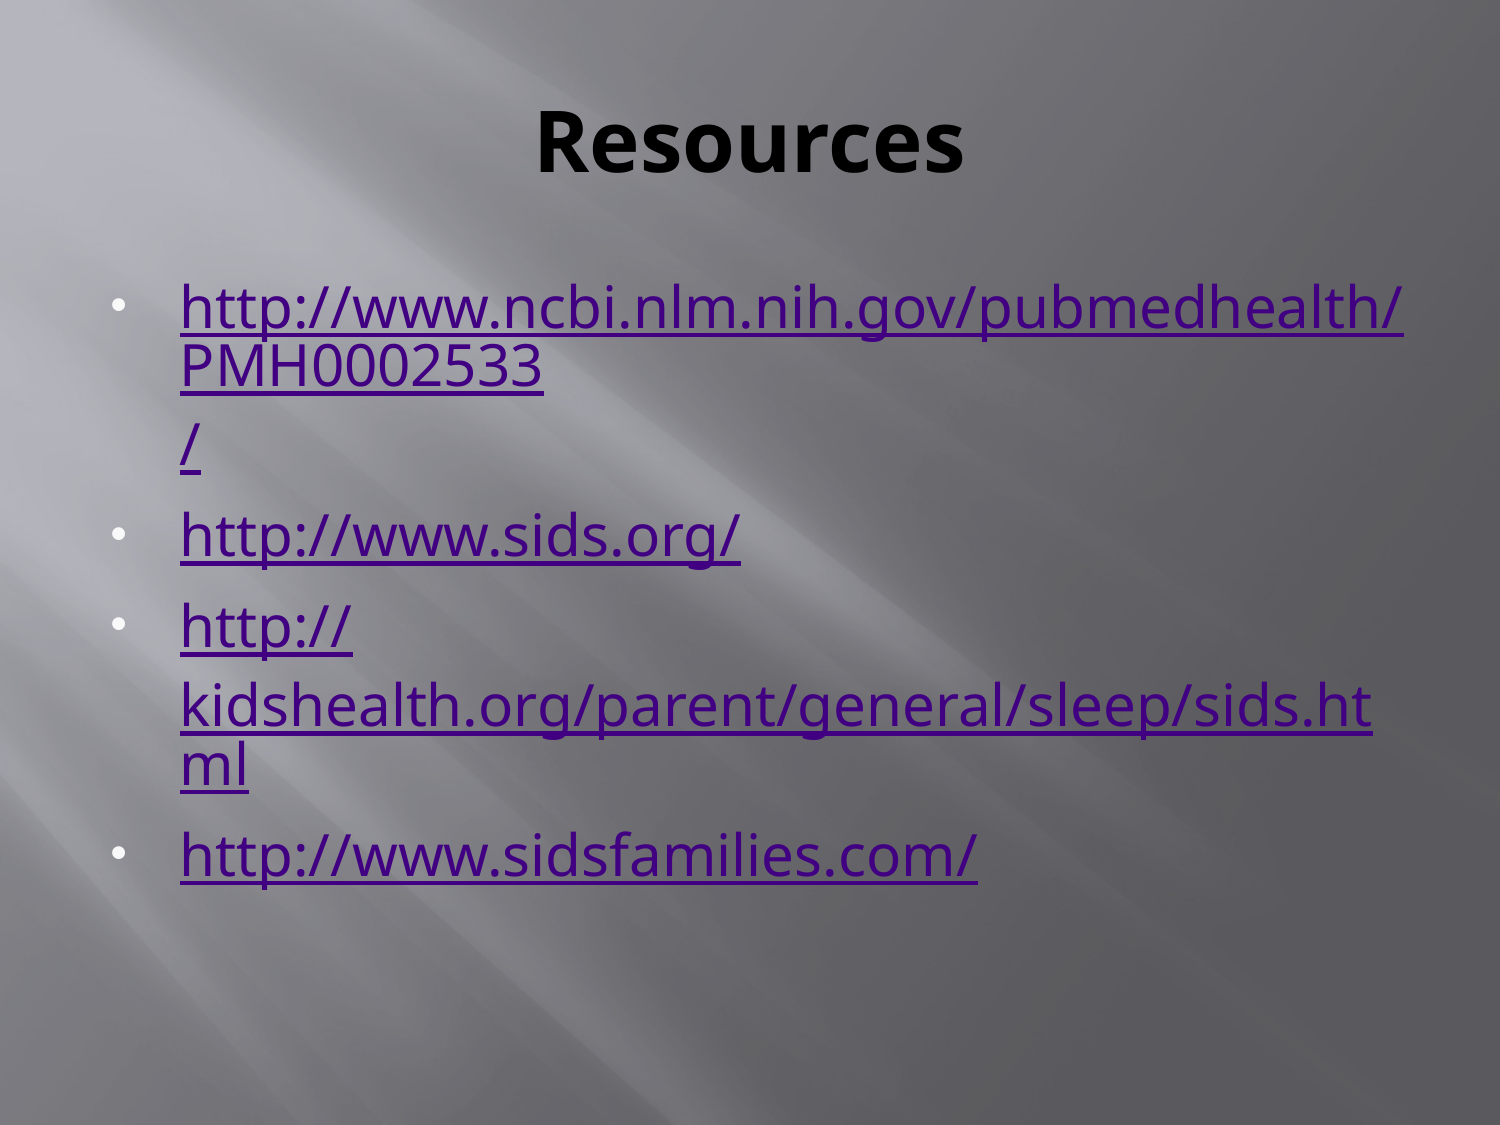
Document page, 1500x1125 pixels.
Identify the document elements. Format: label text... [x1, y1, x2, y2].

list http://www.ncbi.nlm.nih.gov/pubmedhealth/PMH0002533/ http://www.sids.org/ http://kidshealth.org/parent/general/sleep/sids.html http://www.sidsfamilies.com/ [75, 262, 1425, 1035]
title Resources [75, 45, 1425, 233]
